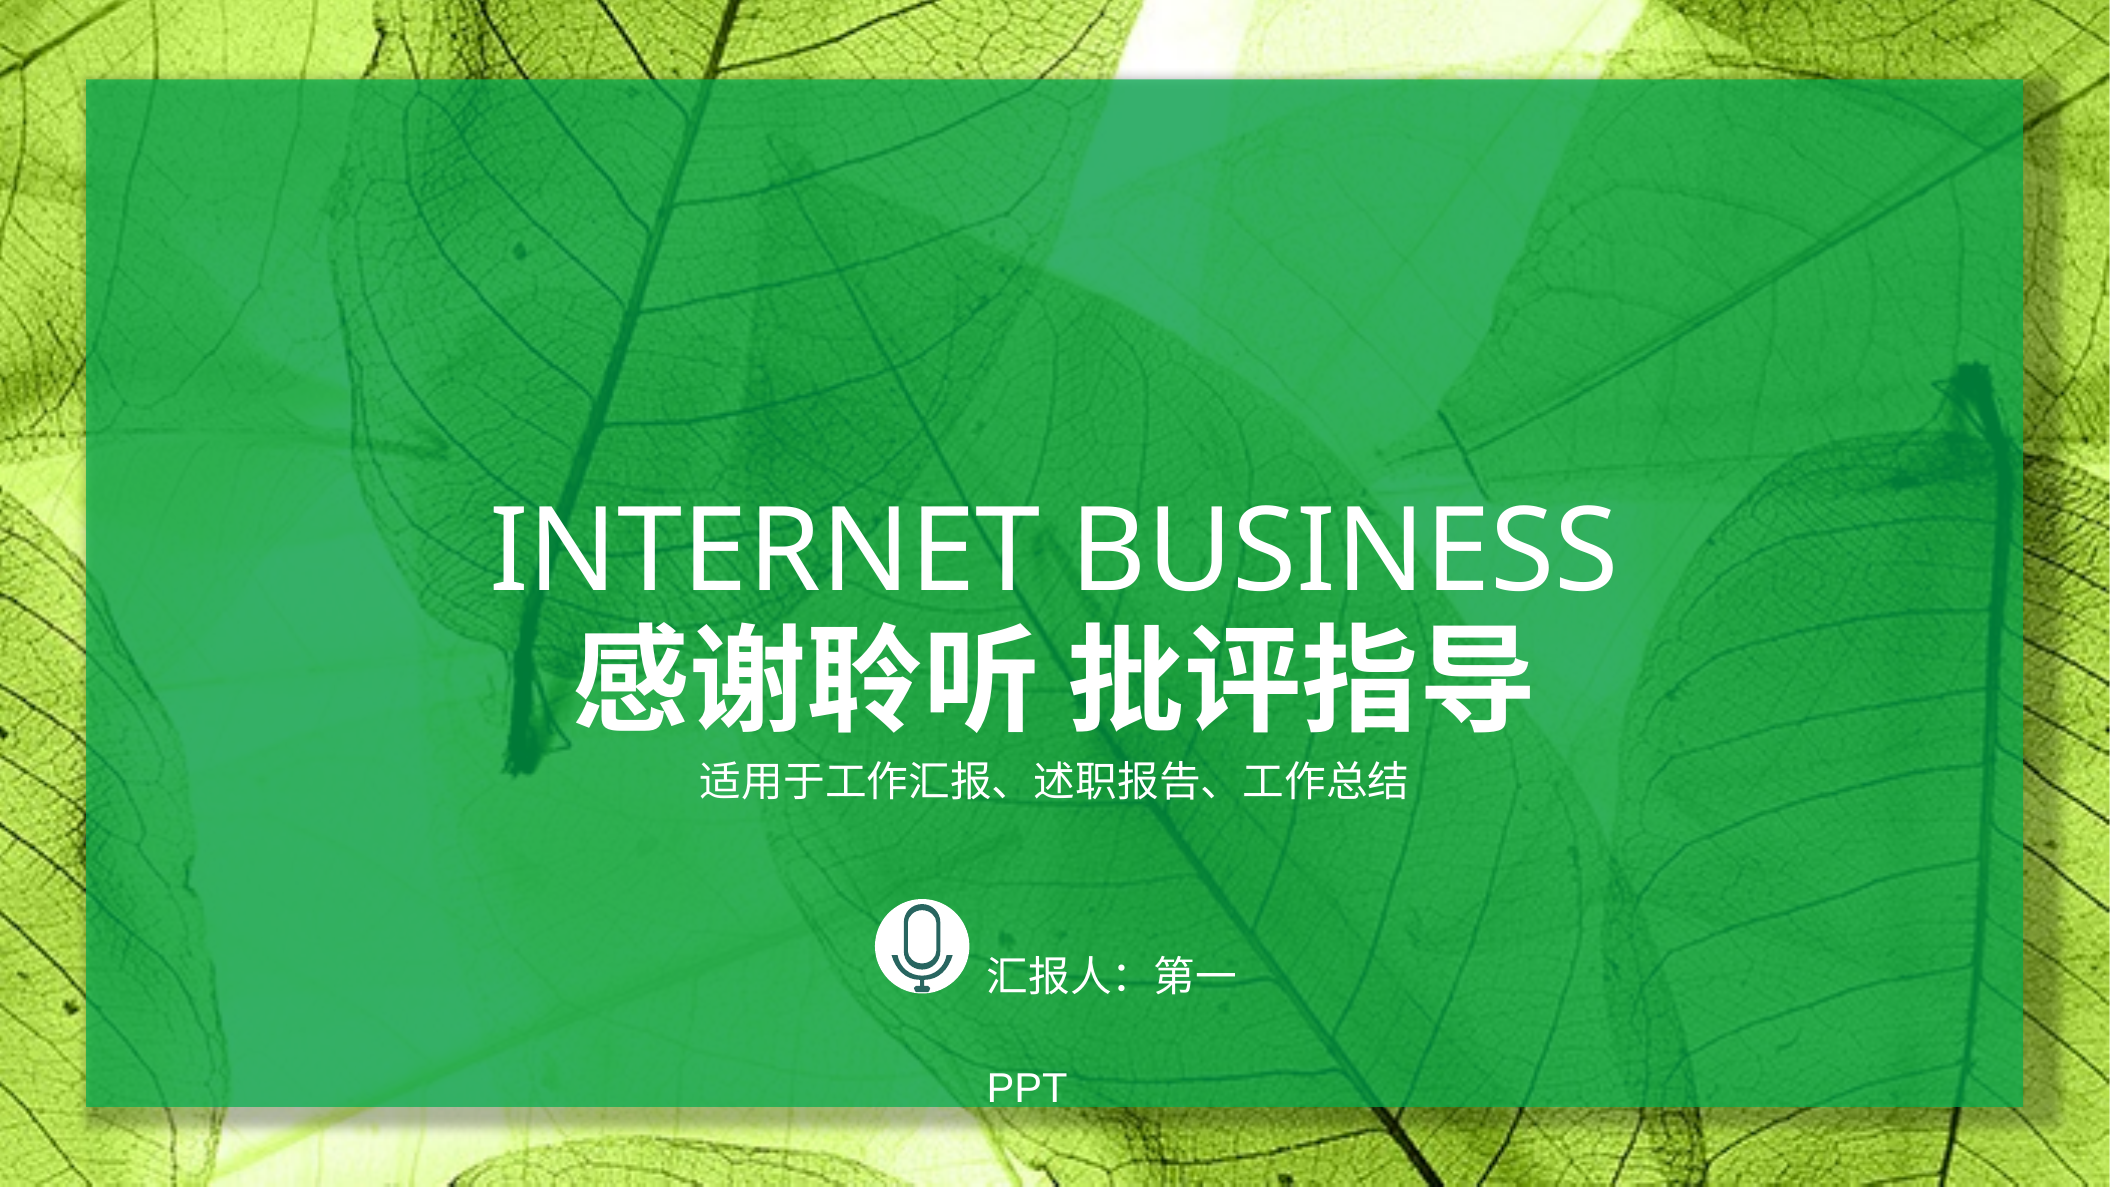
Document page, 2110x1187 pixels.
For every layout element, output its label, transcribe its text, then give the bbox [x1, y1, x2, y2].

text_box [85, 78, 2024, 1108]
text_box 汇报人：第一PPT [971, 882, 1311, 1118]
text_box INTERNET BUSINESS [481, 473, 1628, 615]
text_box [874, 899, 970, 994]
text_box 适用于工作汇报、述职报告、工作总结 [676, 754, 1433, 805]
text_box [0, 0, 2110, 1187]
text_box 感谢聆听 批评指导 [461, 604, 1649, 746]
